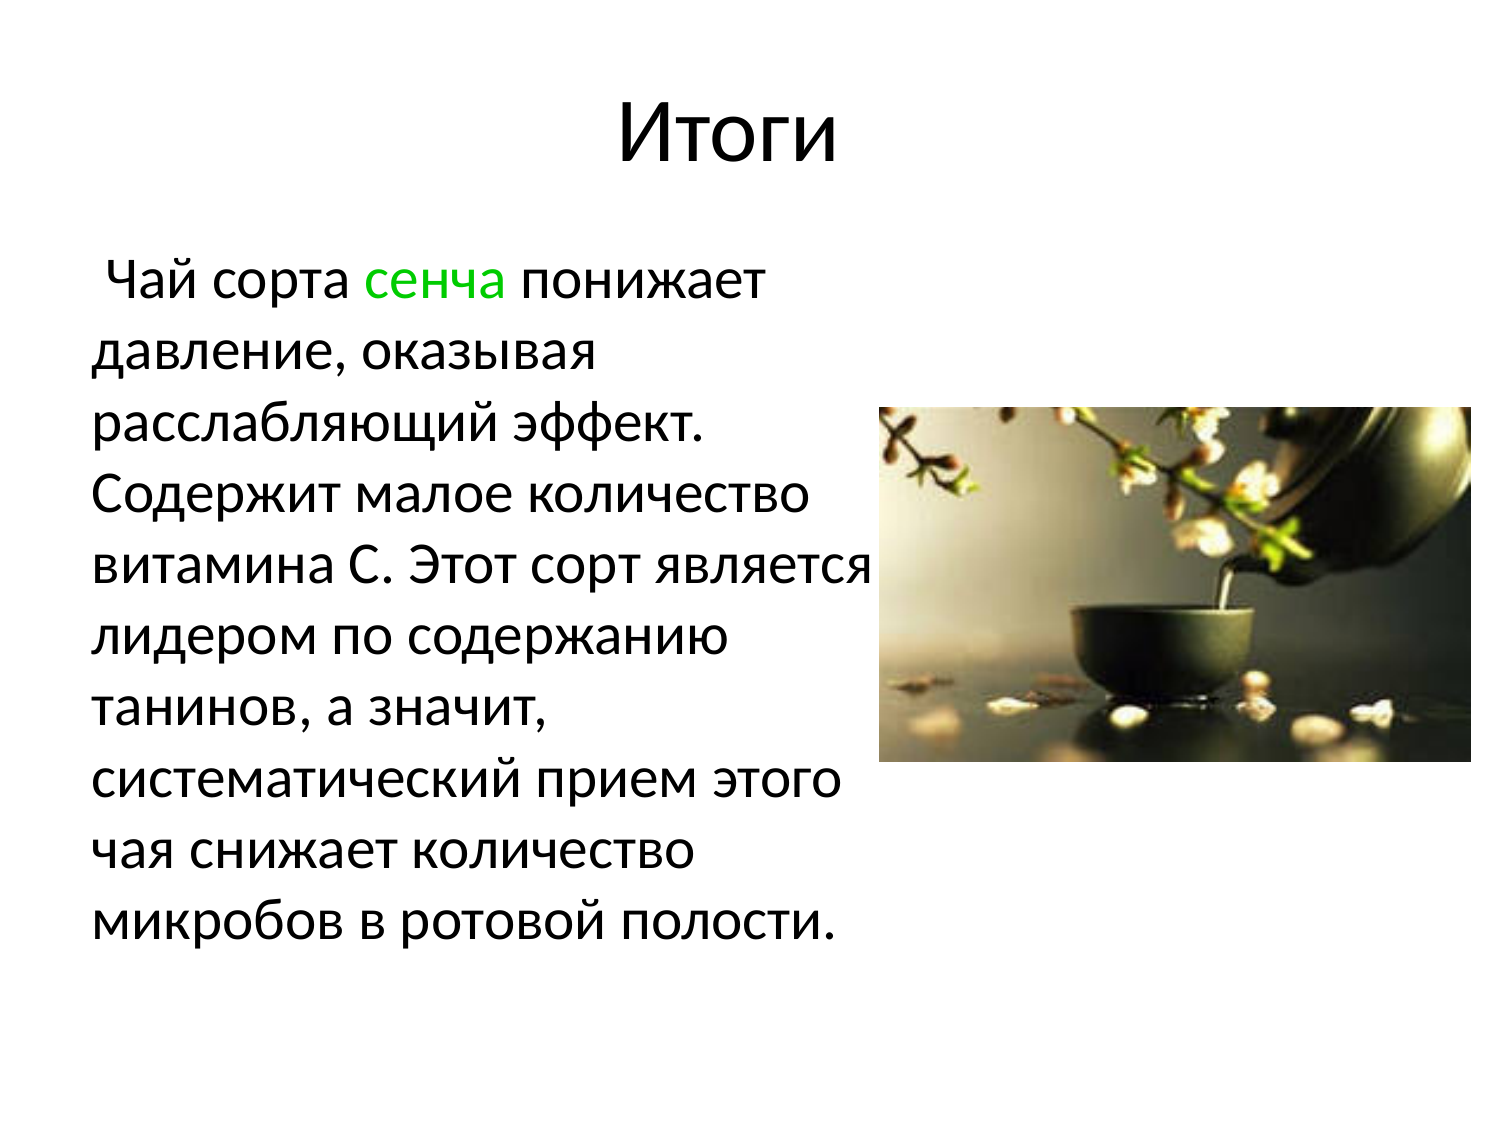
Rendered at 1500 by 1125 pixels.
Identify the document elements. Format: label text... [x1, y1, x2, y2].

picture [879, 406, 1471, 762]
title Итоги [53, 30, 1404, 219]
list Чай сорта сенча понижает давление, оказывая расслабляющий эффект. Содержит малое количество витамина С. Этот сорт является лидером по содержанию танинов, а значит, систематический прием этого чая снижает количество микробов в ротовой полости. [76, 231, 894, 975]
